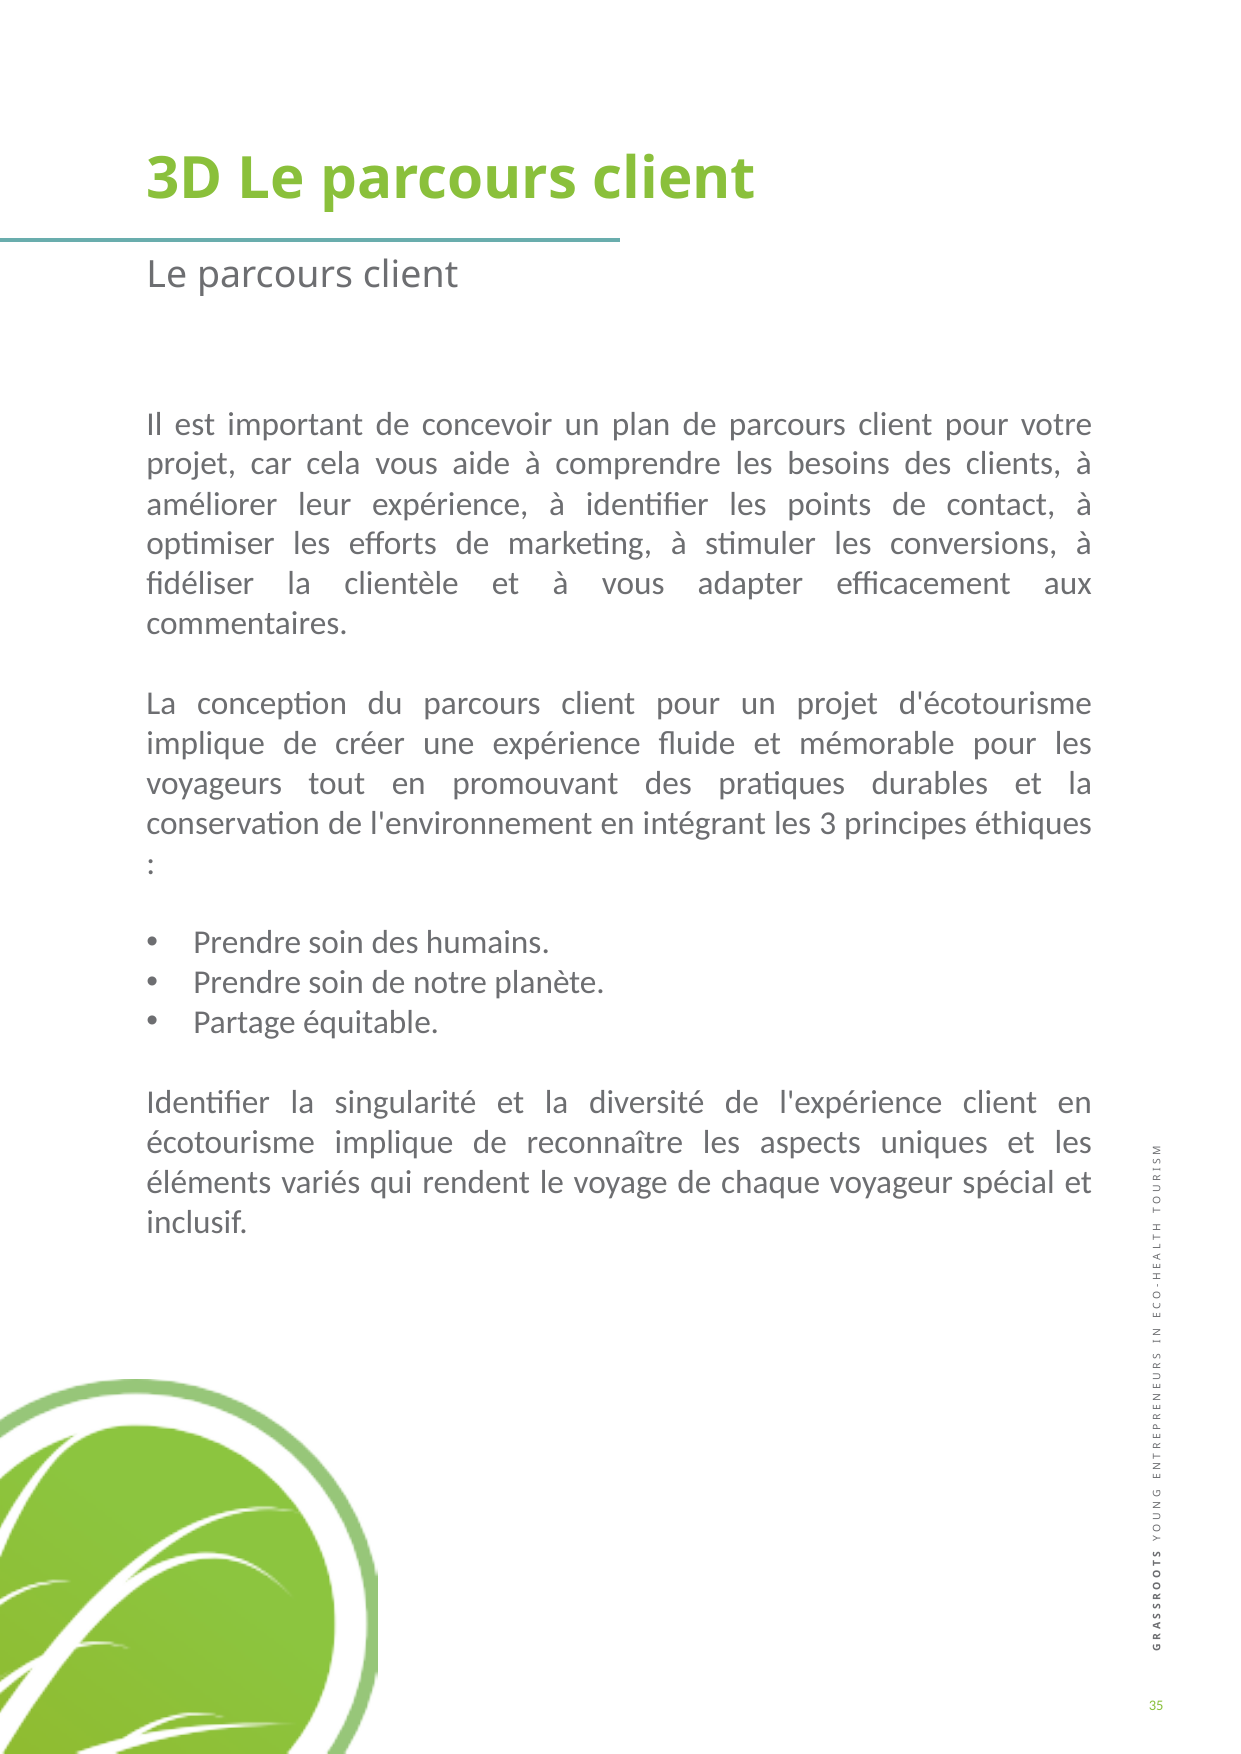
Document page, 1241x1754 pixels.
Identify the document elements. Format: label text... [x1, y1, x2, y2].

text_box [320, 615, 351, 664]
list Le parcours client [131, 242, 1109, 371]
slide_number 35 [1125, 1666, 1187, 1743]
list 3D Le parcours client [131, 132, 1109, 242]
list Il est important de concevoir un plan de parcours client pour votre projet, car cela vous aide à comprendre les besoins des clients, à améliorer leur expérience, à identifier les points de contact, à optimiser les efforts de marketing, à stimuler les conversions, à fidéliser la clientèle et à vous adapter efficacement aux commentaires. La conception du parcours client pour un projet d'écotourisme implique de créer une expérience fluide et mémorable pour les voyageurs tout en promouvant des pratiques durables et la conservation de l'environnement en intégrant les 3 principes éthiques : Prendre soin des humains. Prendre soin de notre planète. Partage équitable. Identifier la singularité et la diversité de l'expérience client en écotourisme implique de reconnaître les aspects uniques et les éléments variés qui rendent le voyage de chaque voyageur spécial et inclusif. [131, 394, 1109, 1609]
